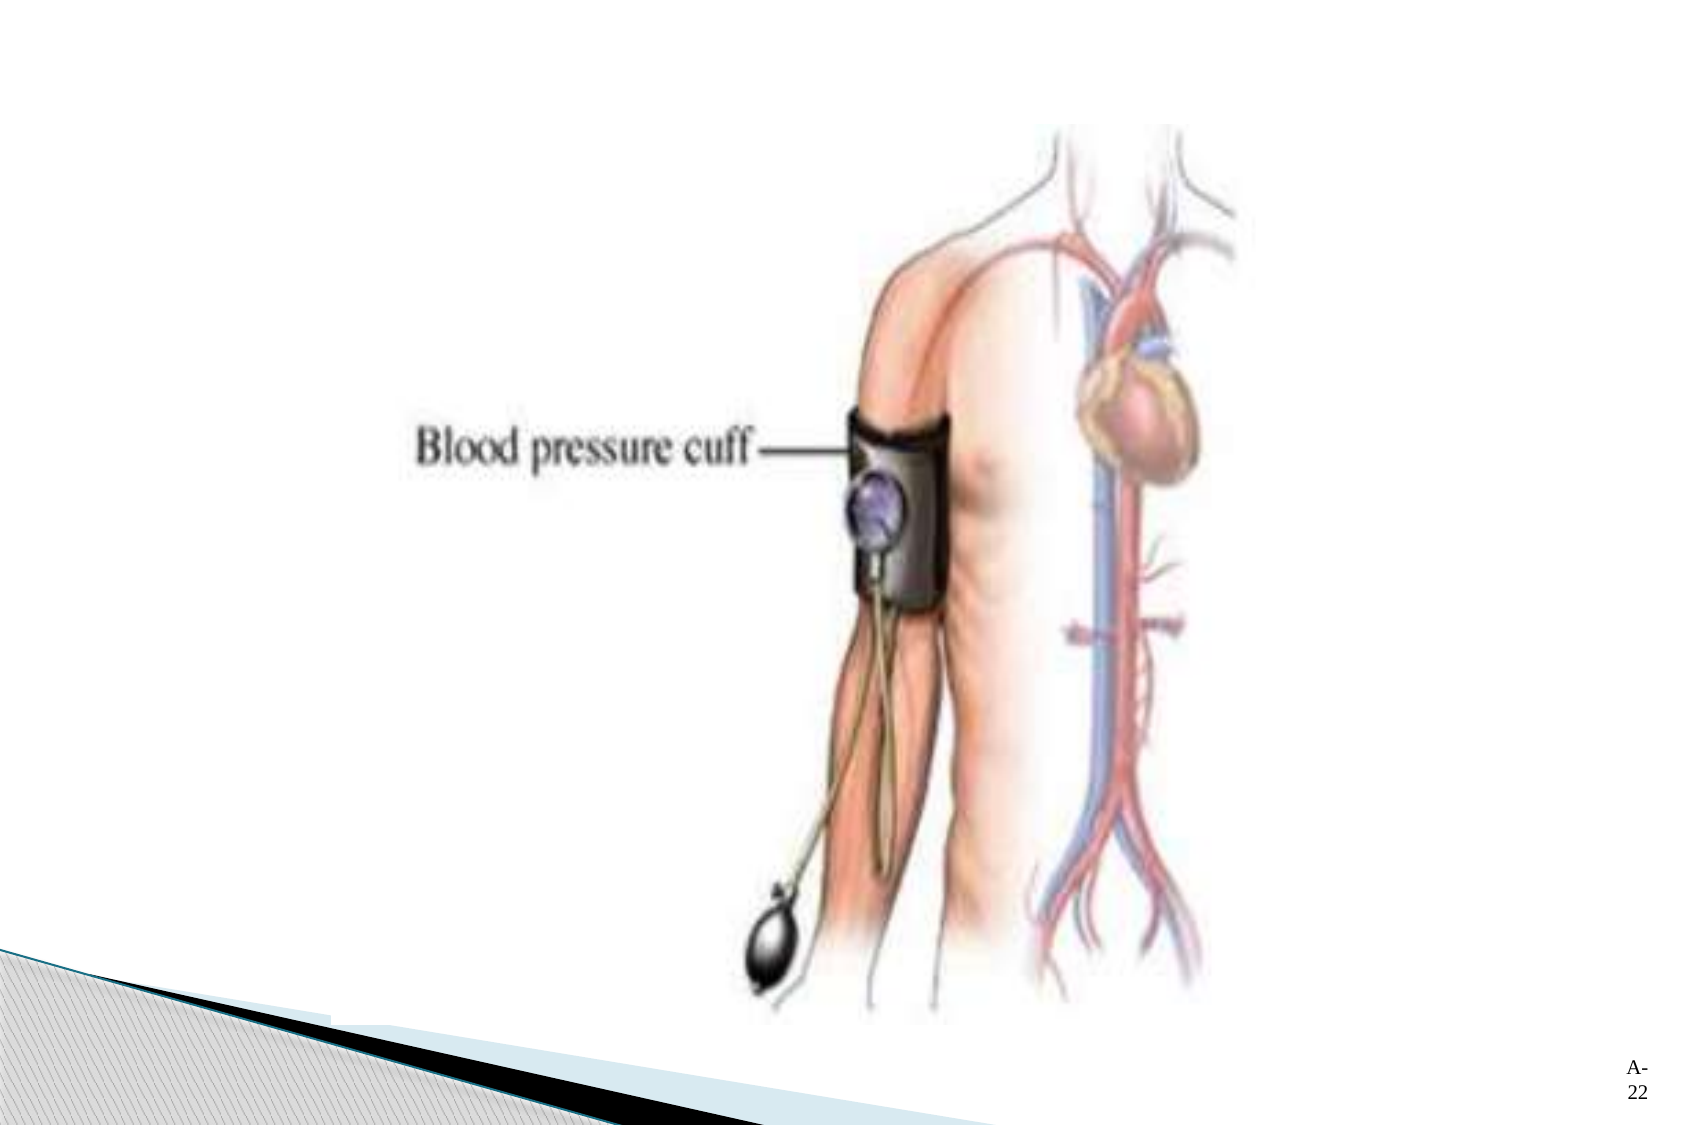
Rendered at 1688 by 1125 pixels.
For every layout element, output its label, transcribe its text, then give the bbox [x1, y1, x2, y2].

picture [330, 124, 1432, 1026]
slide_number A-22 [1595, 1051, 1664, 1112]
